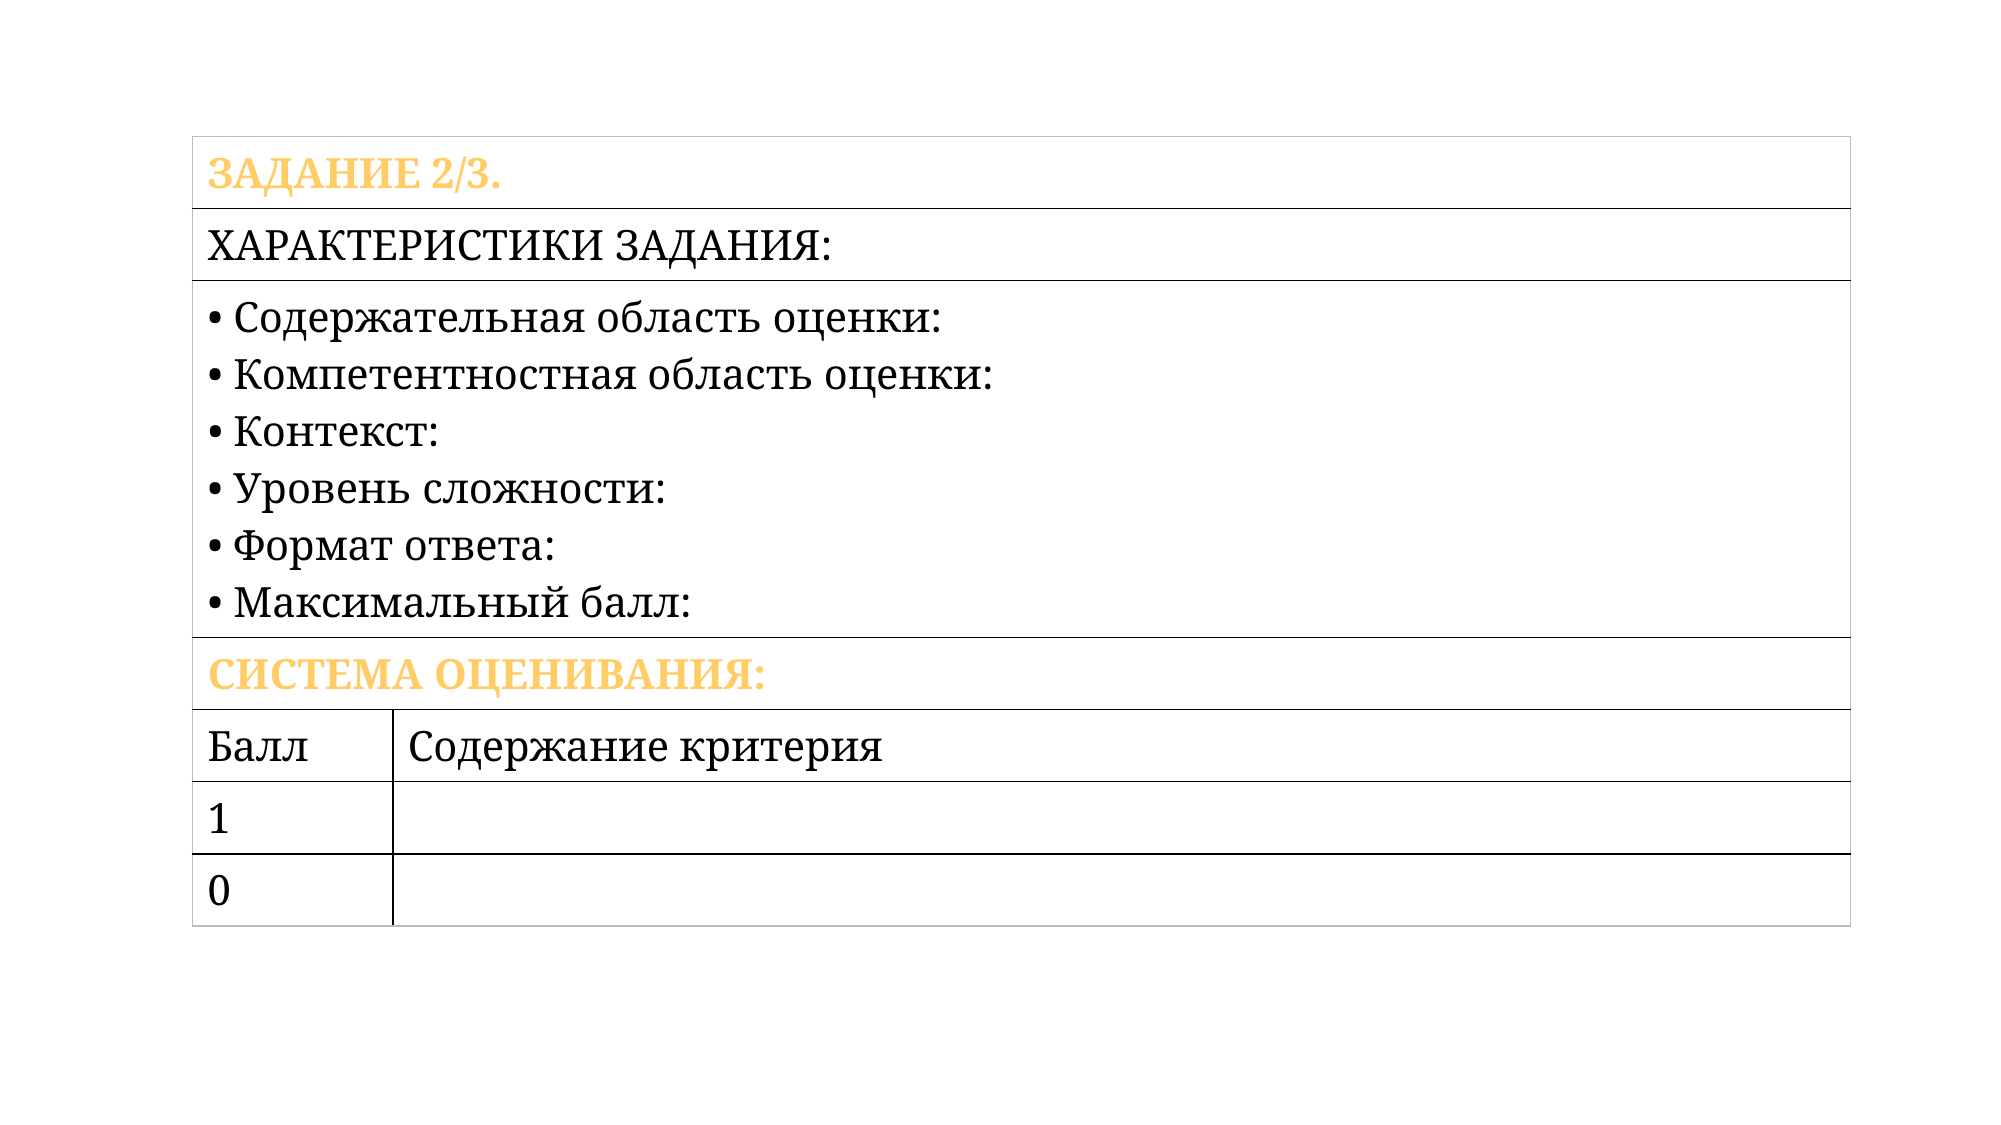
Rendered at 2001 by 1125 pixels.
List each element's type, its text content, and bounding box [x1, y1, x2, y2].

table_cell • Содержательная область оценки: • Компетентностная область оценки: • Контекст: • Уровень сложности: • Формат ответа: • Максимальный балл: [193, 281, 1850, 637]
table_cell Балл [193, 710, 392, 781]
table_header ЗАДАНИЕ 2/3. [193, 137, 1850, 208]
table_cell [394, 782, 1850, 853]
table_cell 1 [193, 782, 392, 853]
table_cell ХАРАКТЕРИСТИКИ ЗАДАНИЯ: [193, 209, 1850, 280]
table_cell 0 [193, 855, 392, 925]
table_cell [394, 855, 1850, 925]
table_cell СИСТЕМА ОЦЕНИВАНИЯ: [193, 638, 1850, 709]
table_cell Содержание критерия [394, 710, 1850, 781]
